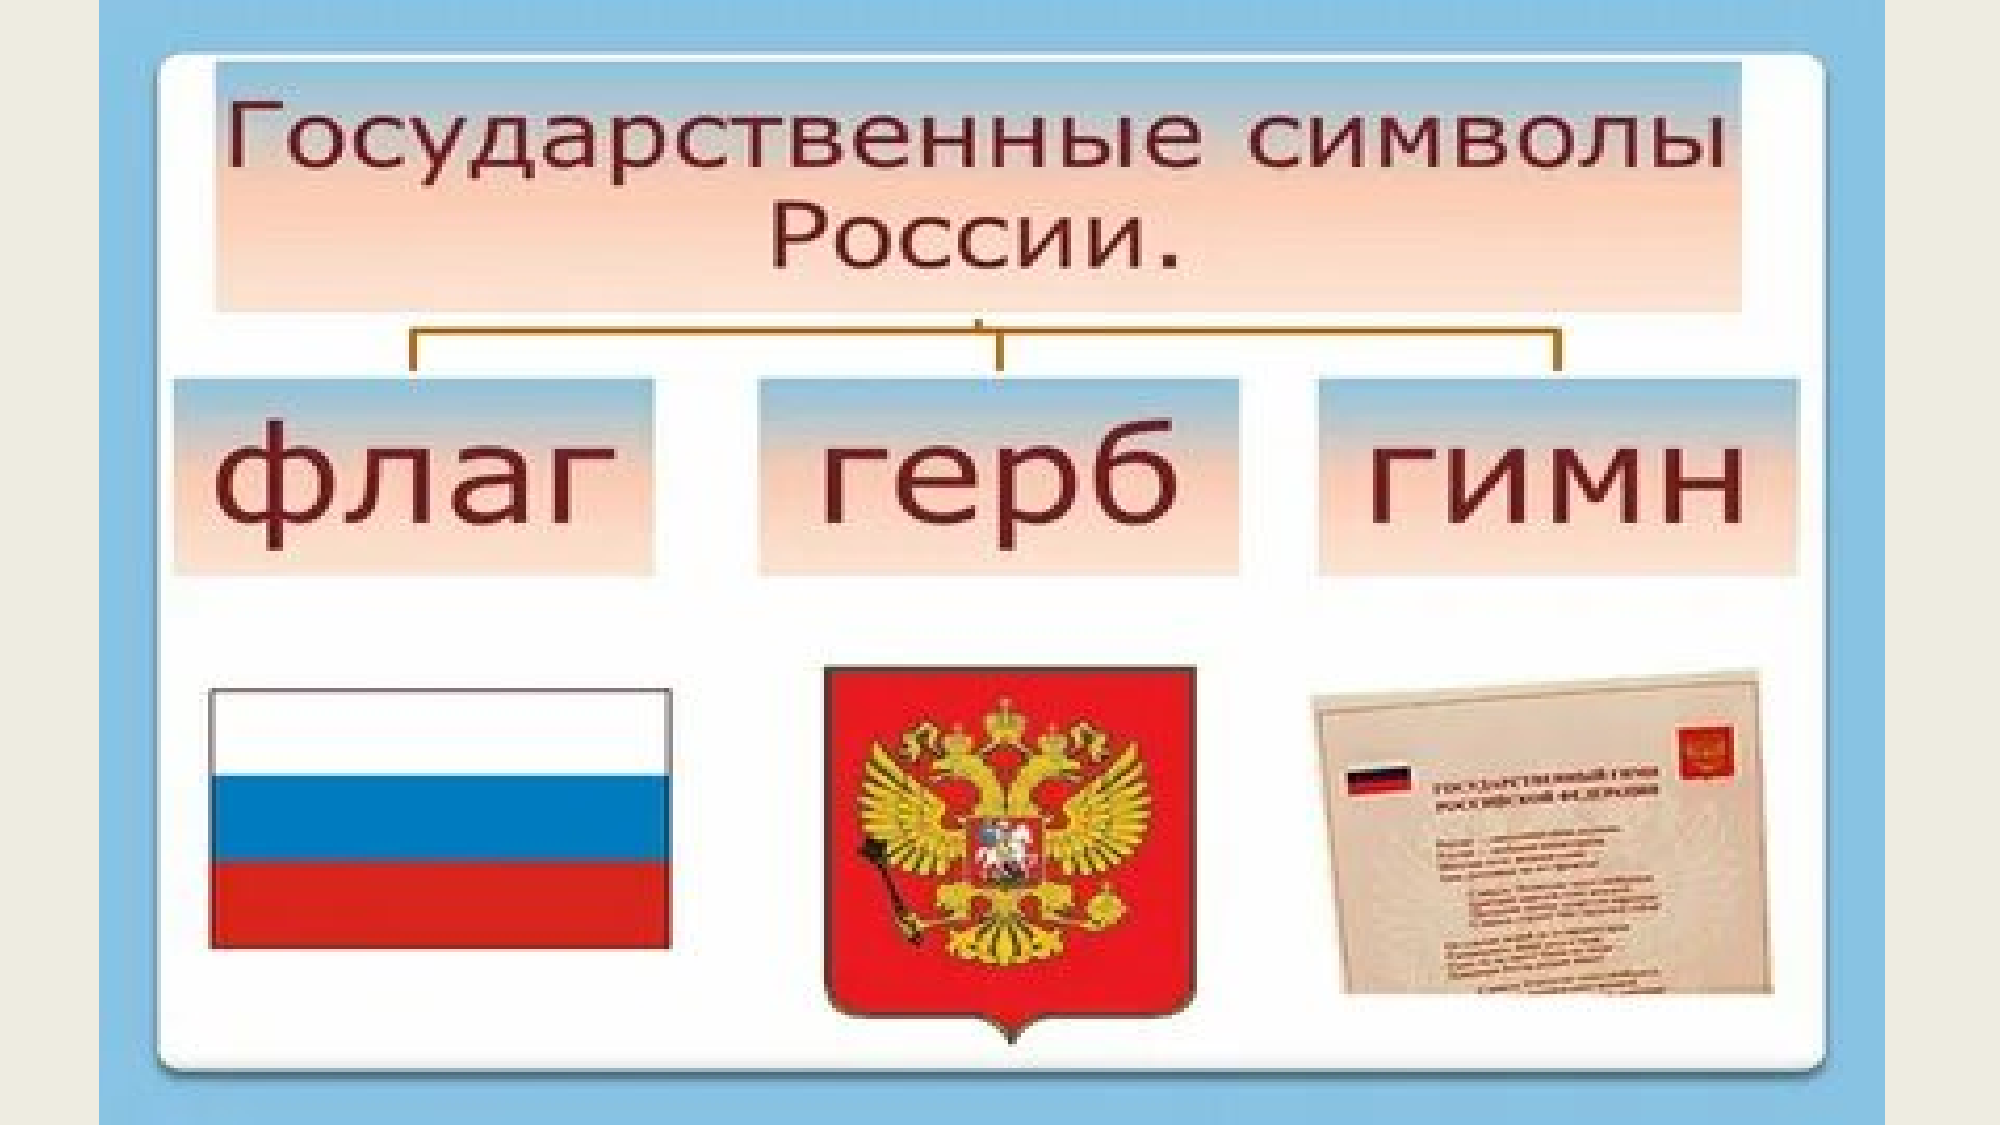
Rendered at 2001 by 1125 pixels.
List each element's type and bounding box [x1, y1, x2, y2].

picture [99, 0, 1885, 1125]
